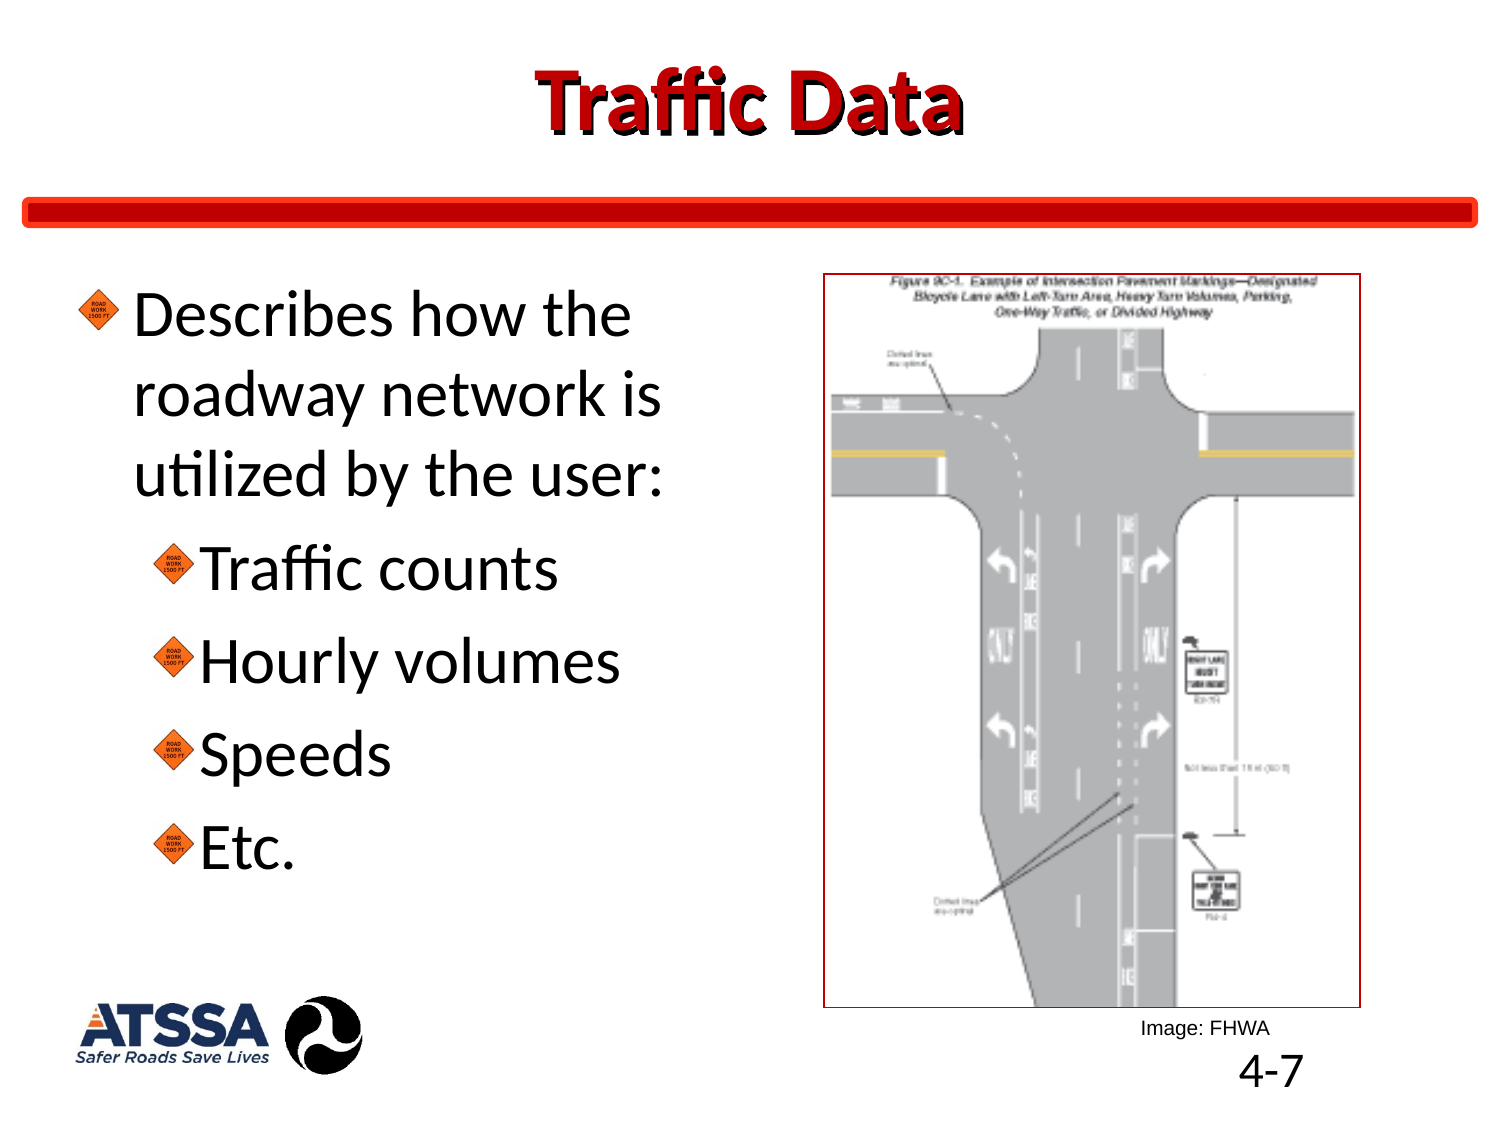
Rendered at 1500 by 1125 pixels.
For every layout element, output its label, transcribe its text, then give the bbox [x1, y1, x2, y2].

picture [152, 635, 195, 678]
picture [77, 288, 120, 331]
picture [824, 274, 1360, 1007]
list Describes how the roadway network is utilized by the user: Traffic counts Hourly volumes Speeds Etc. [62, 262, 776, 938]
picture [276, 989, 370, 1077]
text_box Image: FHWA [1125, 1016, 1355, 1047]
title Traffic Data [0, 0, 1500, 188]
picture [152, 542, 195, 585]
picture [152, 822, 195, 865]
picture [75, 1003, 269, 1063]
picture [152, 728, 195, 771]
